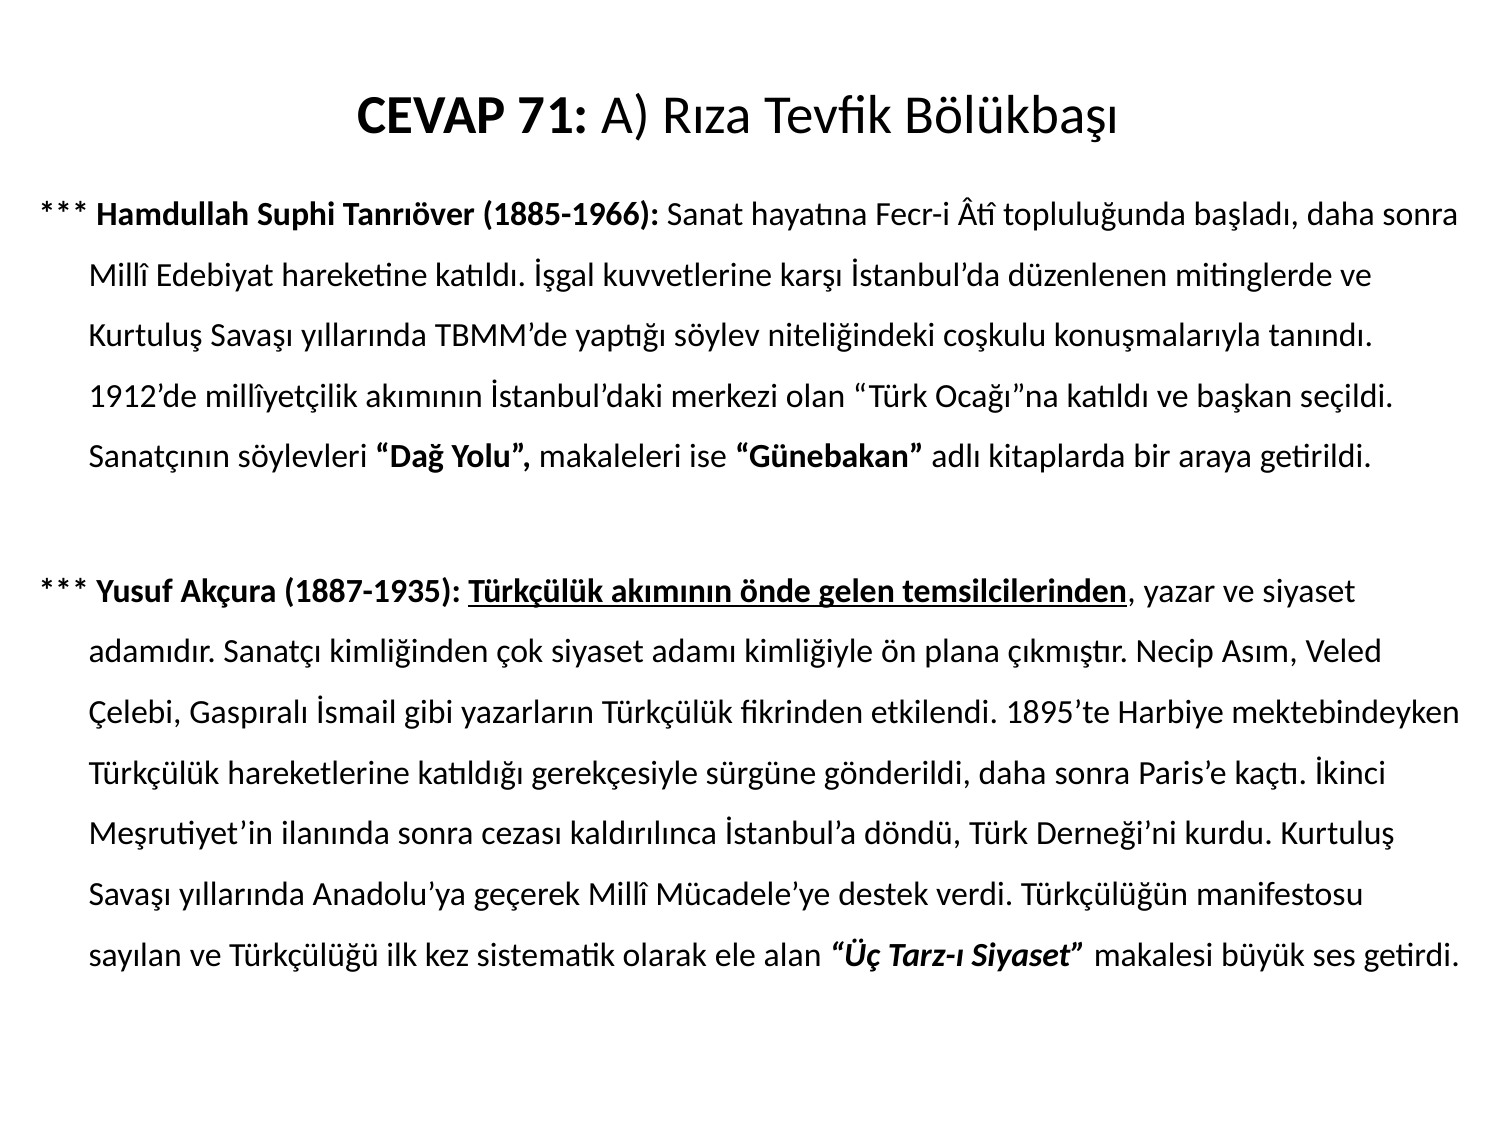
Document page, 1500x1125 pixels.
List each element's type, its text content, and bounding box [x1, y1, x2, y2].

list *** Hamdullah Suphi Tanrıöver (1885-1966): Sanat hayatına Fecr-i Âtî topluluğunda başladı, daha sonra Millî Edebiyat hareketine katıldı. İşgal kuvvetlerine karşı İstanbul’da düzenlenen mitinglerde ve Kurtuluş Savaşı yıllarında TBMM’de yaptığı söylev niteliğindeki coşkulu konuşmalarıyla tanındı. 1912’de millîyetçilik akımının İstanbul’daki merkezi olan “Türk Ocağı”na katıldı ve başkan seçildi. Sanatçının söylevleri “Dağ Yolu”, makaleleri ise “Günebakan” adlı kitaplarda bir araya getirildi. *** Yusuf Akçura (1887-1935): Türkçülük akımının önde gelen temsilcilerinden, yazar ve siyaset adamıdır. Sanatçı kimliğinden çok siyaset adamı kimliğiyle ön plana çıkmıştır. Necip Asım, Veled Çelebi, Gaspıralı İsmail gibi yazarların Türkçülük fikrinden etkilendi. 1895’te Harbiye mektebindeyken Türkçülük hareketlerine katıldığı gerekçesiyle sürgüne gönderildi, daha sonra Paris’e kaçtı. İkinci Meşrutiyet’in ilanında sonra cezası kaldırılınca İstanbul’a döndü, Türk Derneği’ni kurdu. Kurtuluş Savaşı yıllarında Anadolu’ya geçerek Millî Mücadele’ye destek verdi. Türkçülüğün manifestosu sayılan ve Türkçülüğü ilk kez sistematik olarak ele alan “Üç Tarz-ı Siyaset” makalesi büyük ses getirdi. [23, 164, 1477, 1079]
title CEVAP 71: A) Rıza Tevfik Bölükbaşı [70, 70, 1421, 153]
